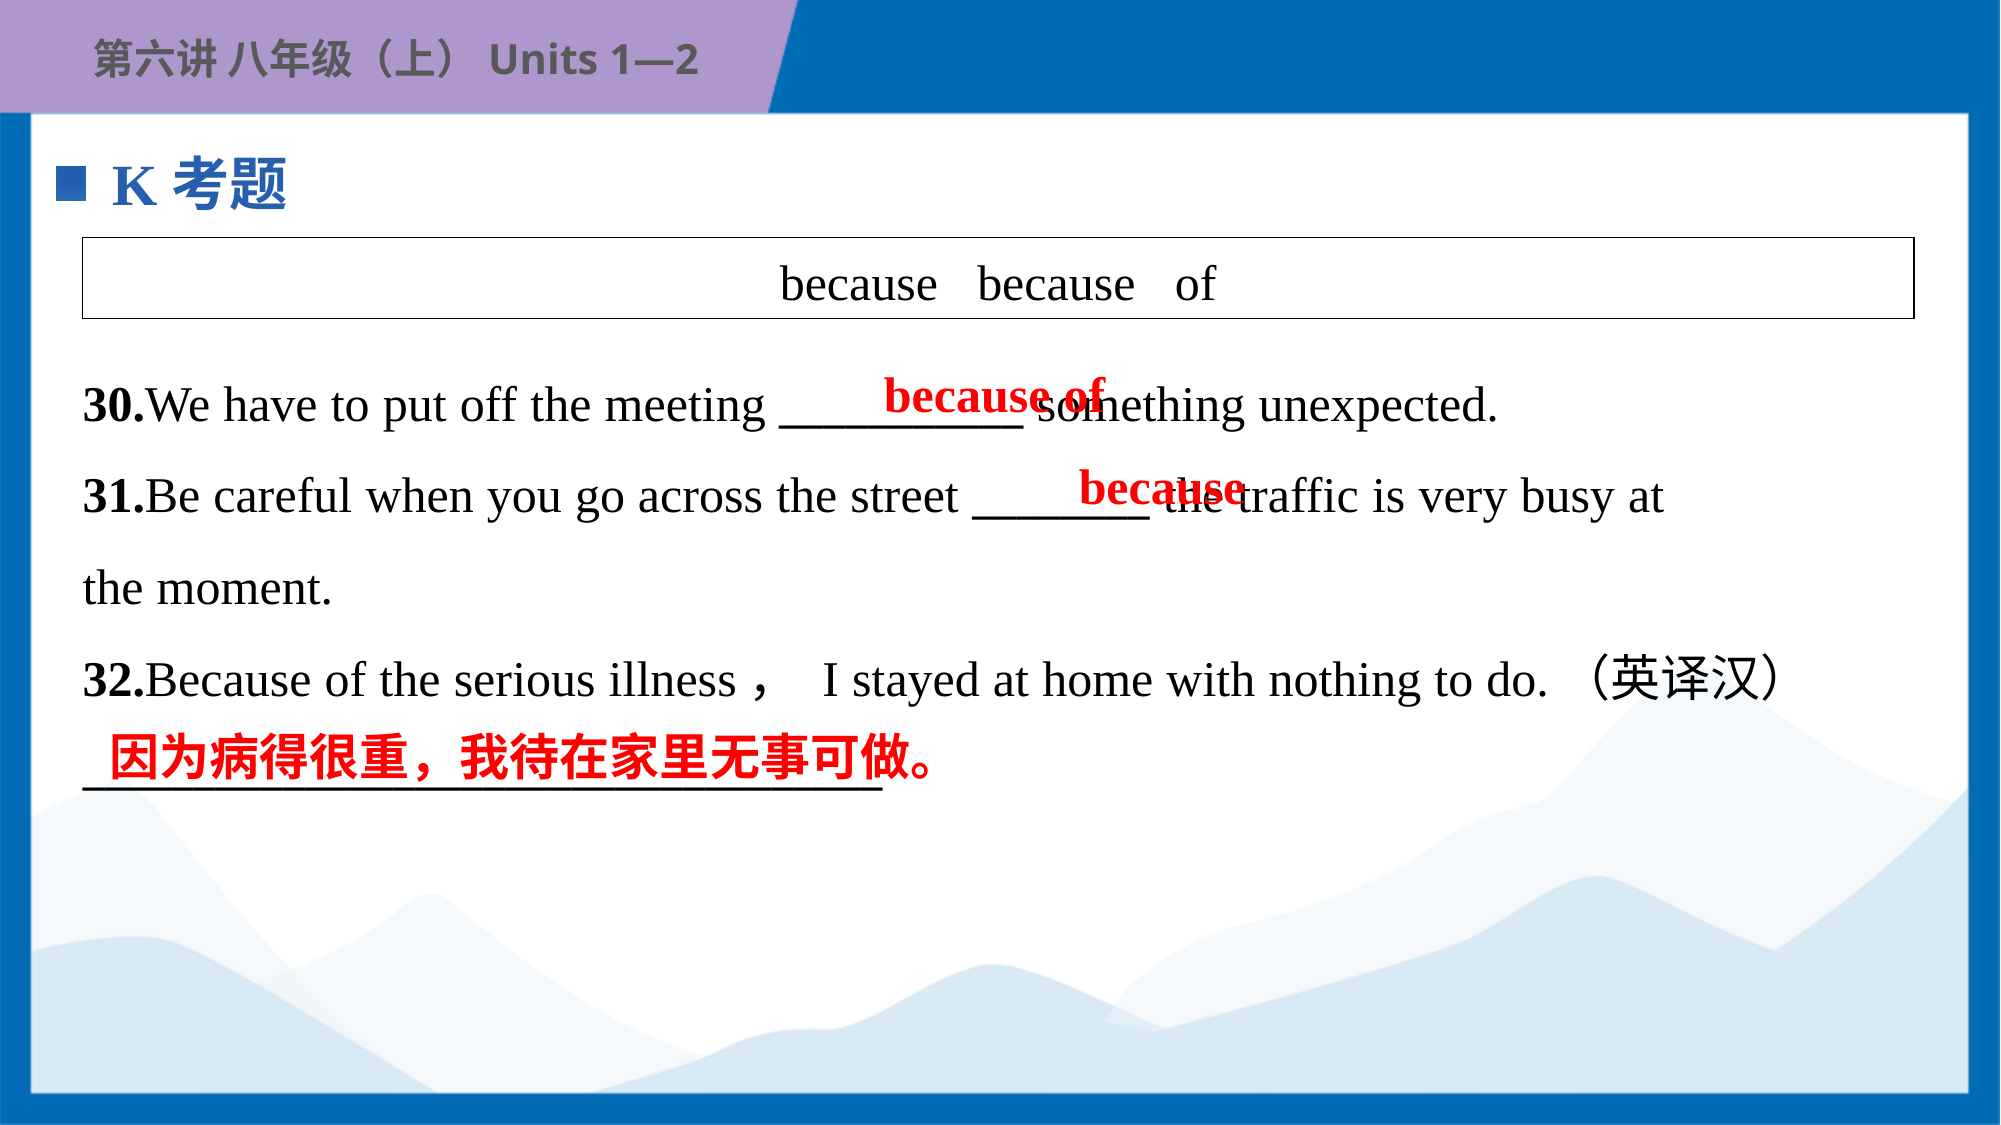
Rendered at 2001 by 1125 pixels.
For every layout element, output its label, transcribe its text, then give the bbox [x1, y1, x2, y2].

text_box 30.We have to put off the meeting ___________ something unexpected. 31.Be careful when you go across the street ________ the traffic is very busy at the moment. 32.Because of the serious illness， I stayed at home with nothing to do.（英译汉） ____________________________________ [82, 339, 1917, 785]
picture [0, 0, 2000, 1125]
text_box K考题 [112, 146, 1917, 217]
text_box because of [859, 334, 1130, 413]
text_box because [1060, 426, 1264, 506]
text_box 因为病得很重，我待在家里无事可做。 [89, 698, 980, 776]
table_header because because of [83, 238, 1913, 318]
